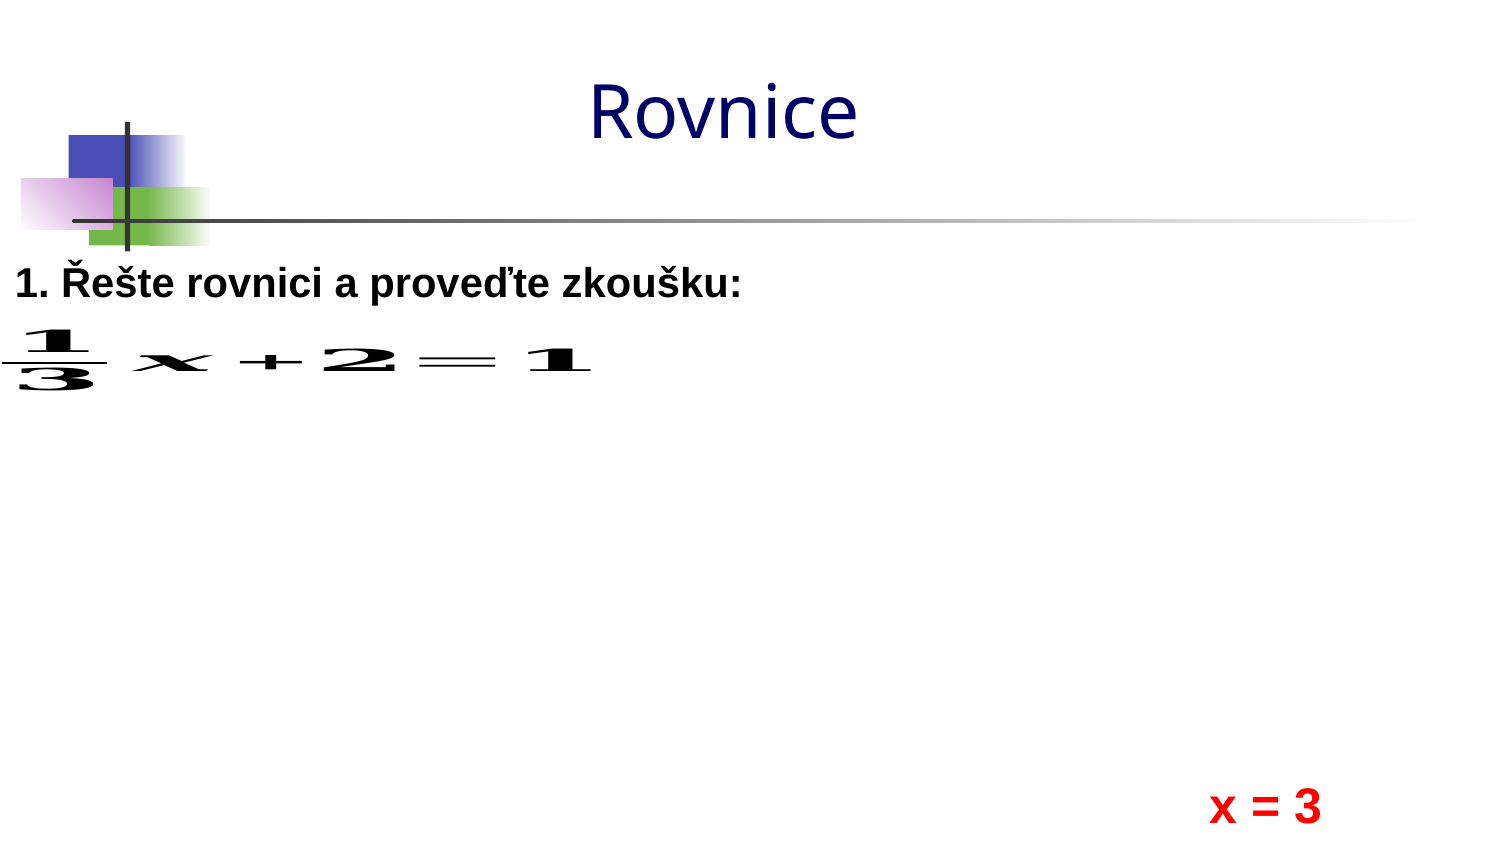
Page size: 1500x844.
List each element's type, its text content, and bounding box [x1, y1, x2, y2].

title Rovnice [129, 43, 1318, 175]
text_box x = 3 [1181, 767, 1388, 840]
text_box 1. Řešte rovnici a proveďte zkoušku: [0, 244, 786, 317]
